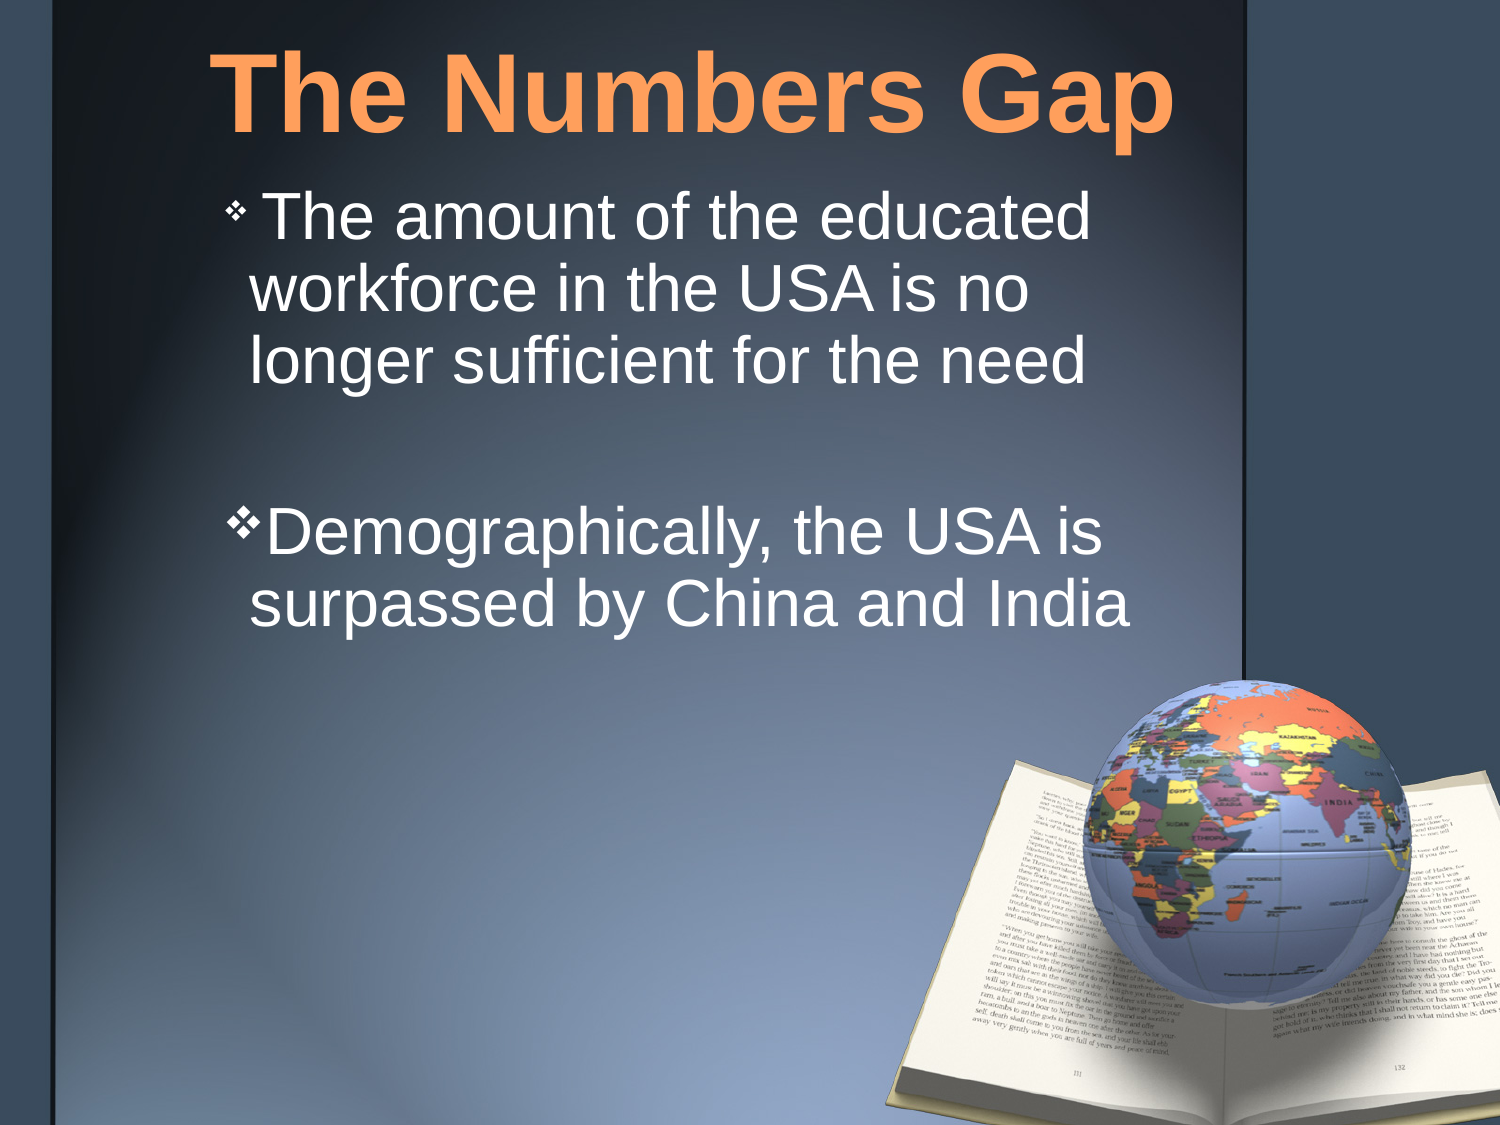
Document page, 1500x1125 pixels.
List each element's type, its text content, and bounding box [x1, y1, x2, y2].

text_box The Numbers Gap [112, 12, 1275, 163]
picture [0, 0, 1500, 1125]
text_box The amount of the educated workforce in the USA is no longer sufficient for the need Demographically, the USA is surpassed by China and India [87, 174, 1213, 648]
